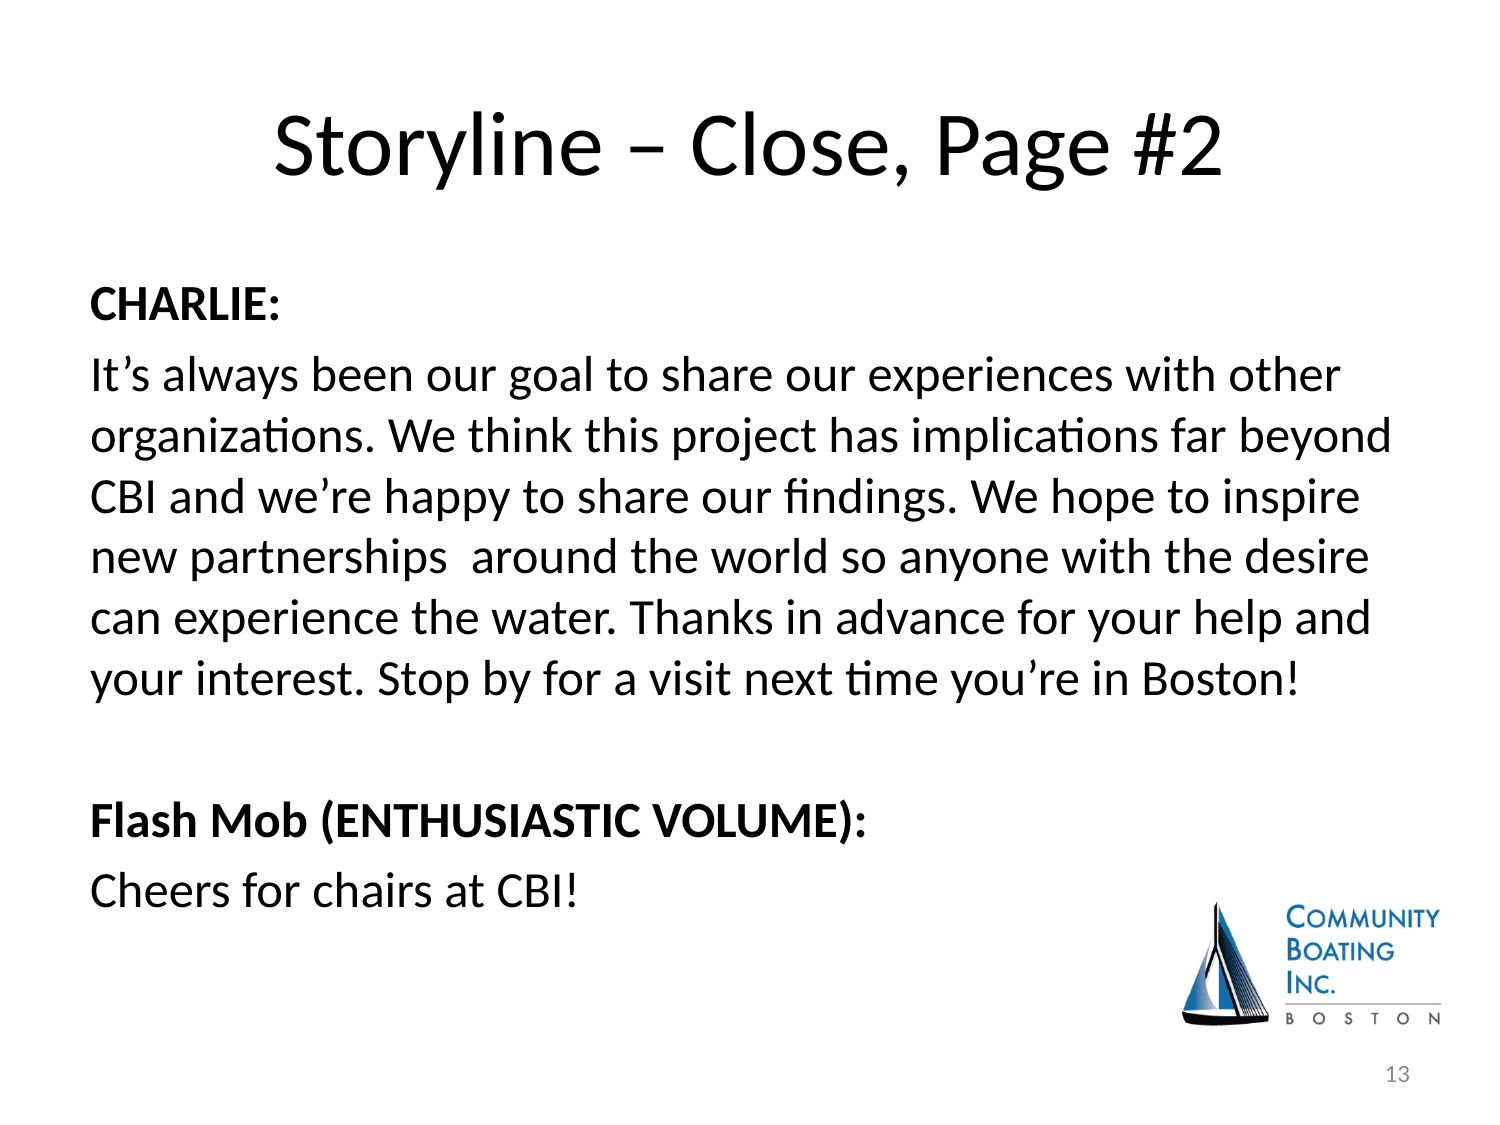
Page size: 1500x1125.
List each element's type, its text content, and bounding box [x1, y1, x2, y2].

list CHARLIE: It’s always been our goal to share our experiences with other organizations. We think this project has implications far beyond CBI and we’re happy to share our findings. We hope to inspire new partnerships around the world so anyone with the desire can experience the water. Thanks in advance for your help and your interest. Stop by for a visit next time you’re in Boston! Flash Mob (ENTHUSIASTIC VOLUME): Cheers for chairs at CBI! [75, 262, 1425, 963]
title Storyline – Close, Page #2 [75, 45, 1425, 233]
slide_number 13 [1074, 1042, 1425, 1103]
picture [1162, 887, 1463, 1038]
